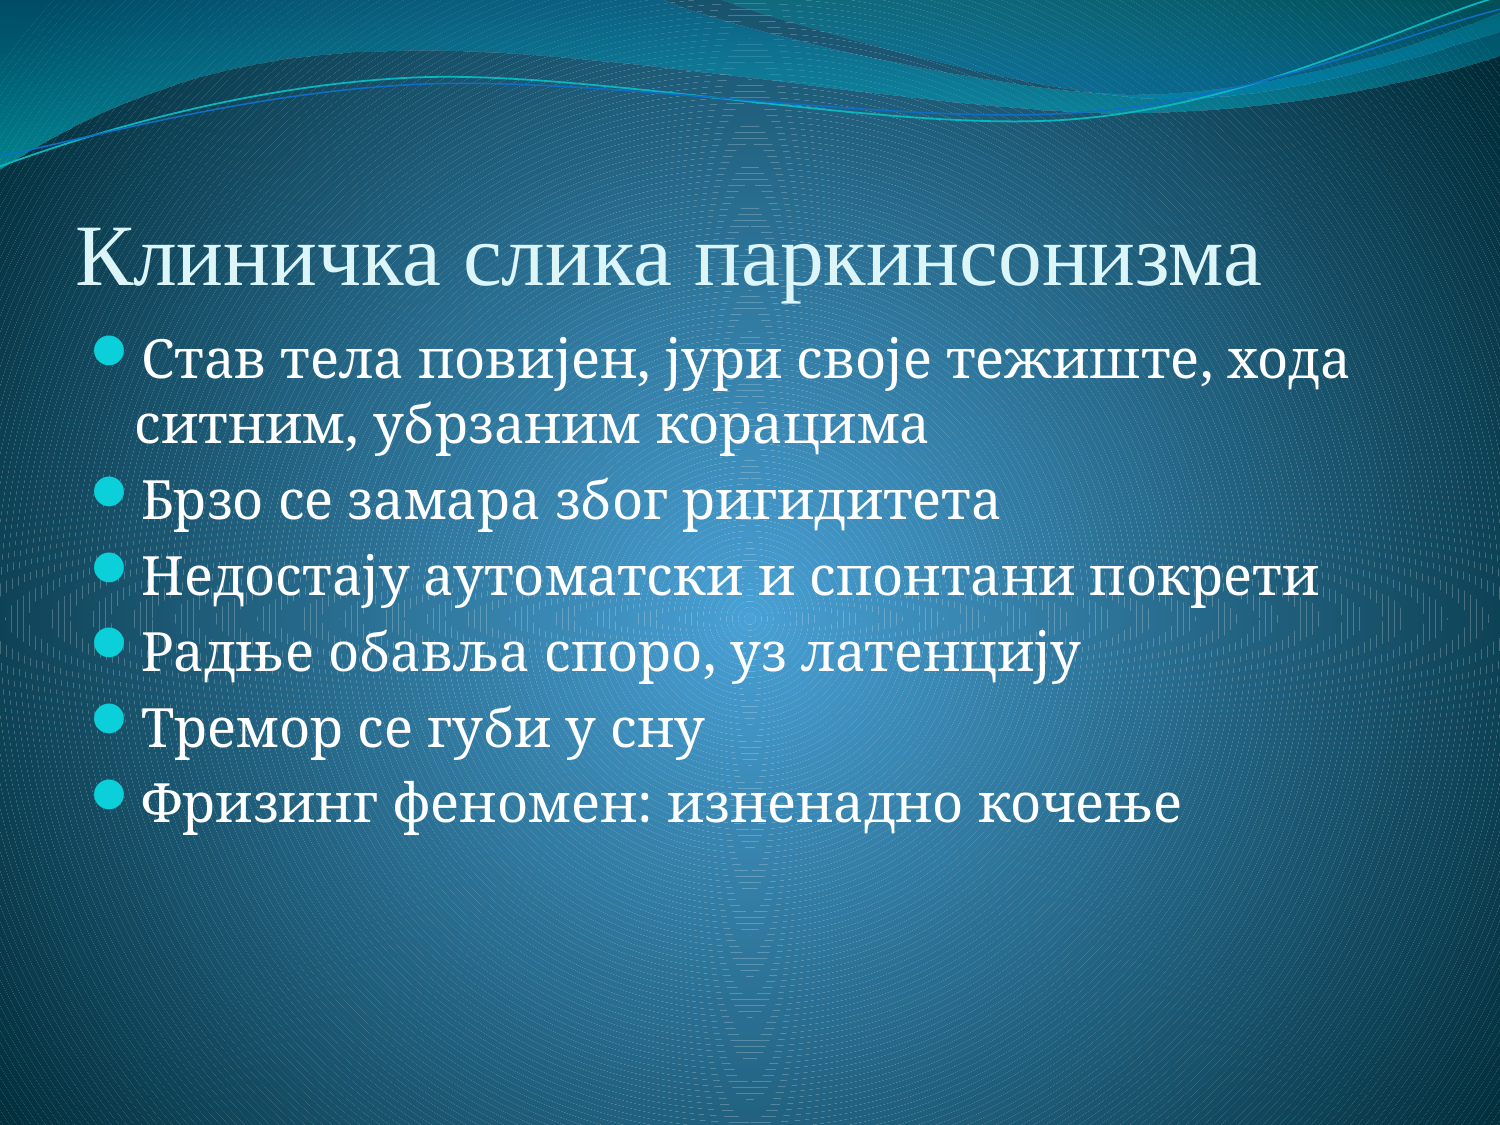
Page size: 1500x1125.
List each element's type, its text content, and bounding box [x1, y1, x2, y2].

title Клиничка слика паркинсонизма [75, 115, 1425, 303]
list Став тела повијен, јури своје тежиште, хода ситним, убрзаним корацима Брзо се замара због ригидитета Недостају аутоматски и спонтани покрети Радње обавља споро, уз латенцију Тремор се губи у сну Фризинг феномен: изненадно кочење [75, 317, 1425, 1038]
